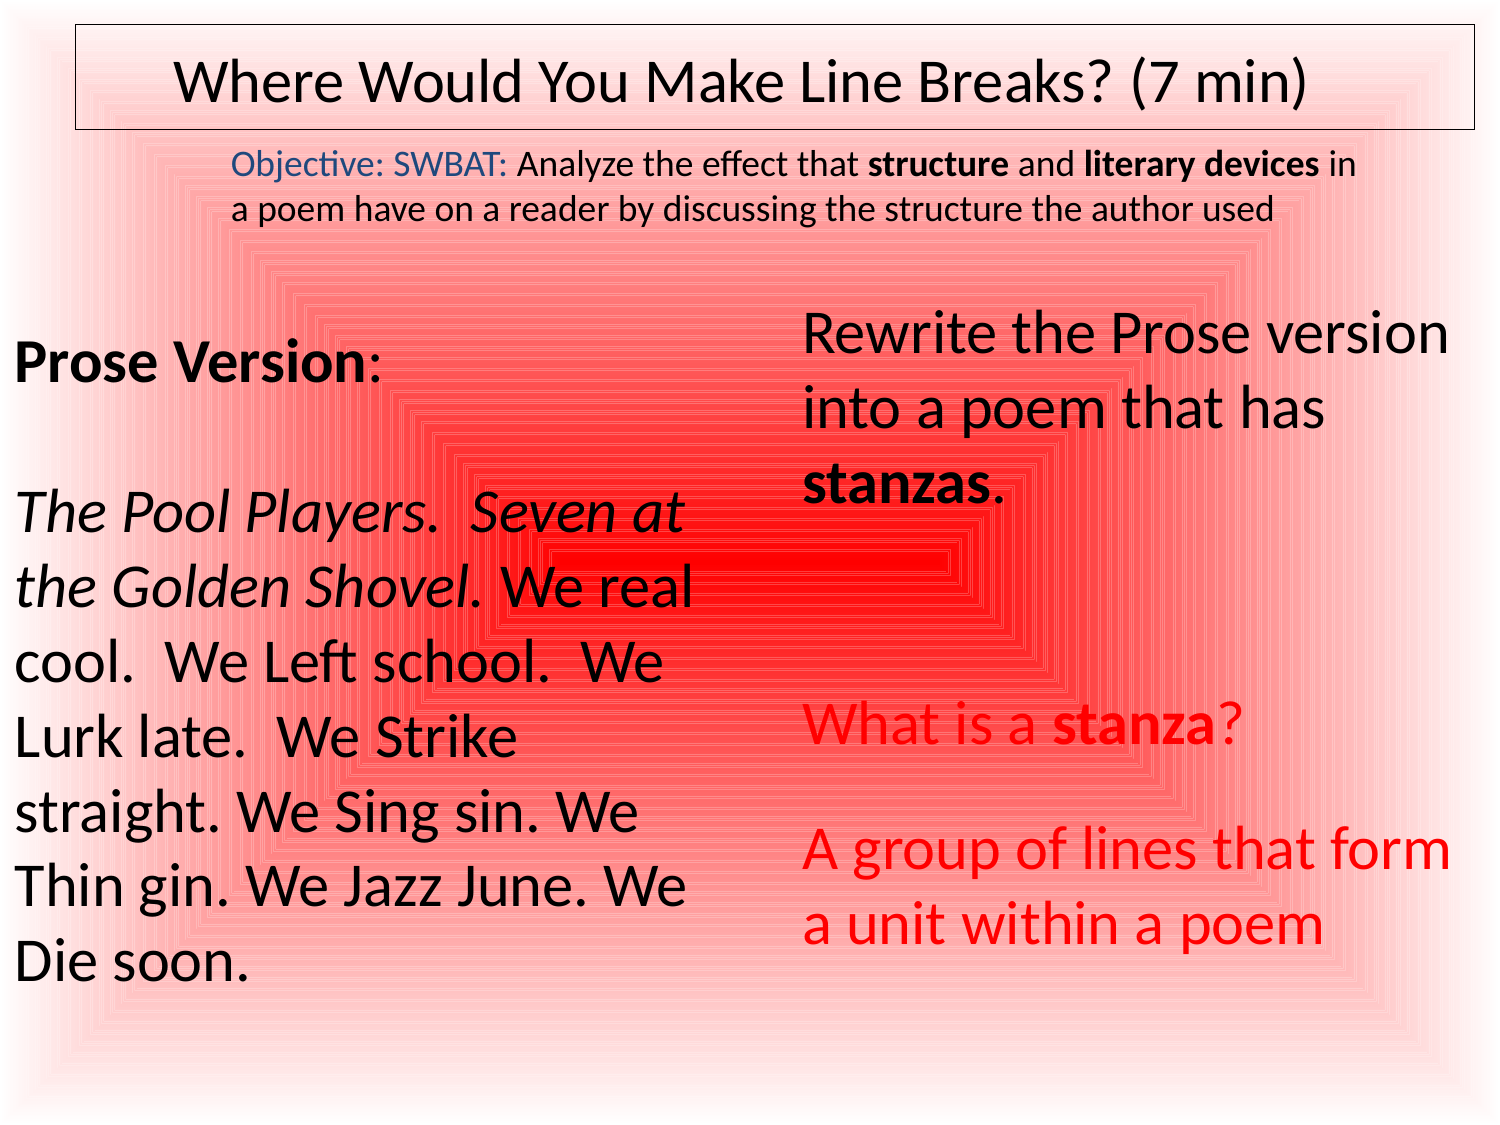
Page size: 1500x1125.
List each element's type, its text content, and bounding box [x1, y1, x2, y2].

text_box What is a stanza? [787, 675, 1500, 765]
title Where Would You Make Line Breaks? (7 min) [75, 24, 1475, 130]
text_box Rewrite the Prose version into a poem that has stanzas. [787, 283, 1500, 524]
text_box Prose Version: The Pool Players. Seven at the Golden Shovel. We real cool. We Left school. We Lurk late. We Strike straight. We Sing sin. We Thin gin. We Jazz June. We Die soon. [0, 312, 713, 1002]
text_box A group of lines that form a unit within a poem [787, 799, 1500, 965]
text_box Objective: SWBAT: Analyze the effect that structure and literary devices in a poem have on a reader by discussing the structure the author used [37, 131, 1380, 237]
